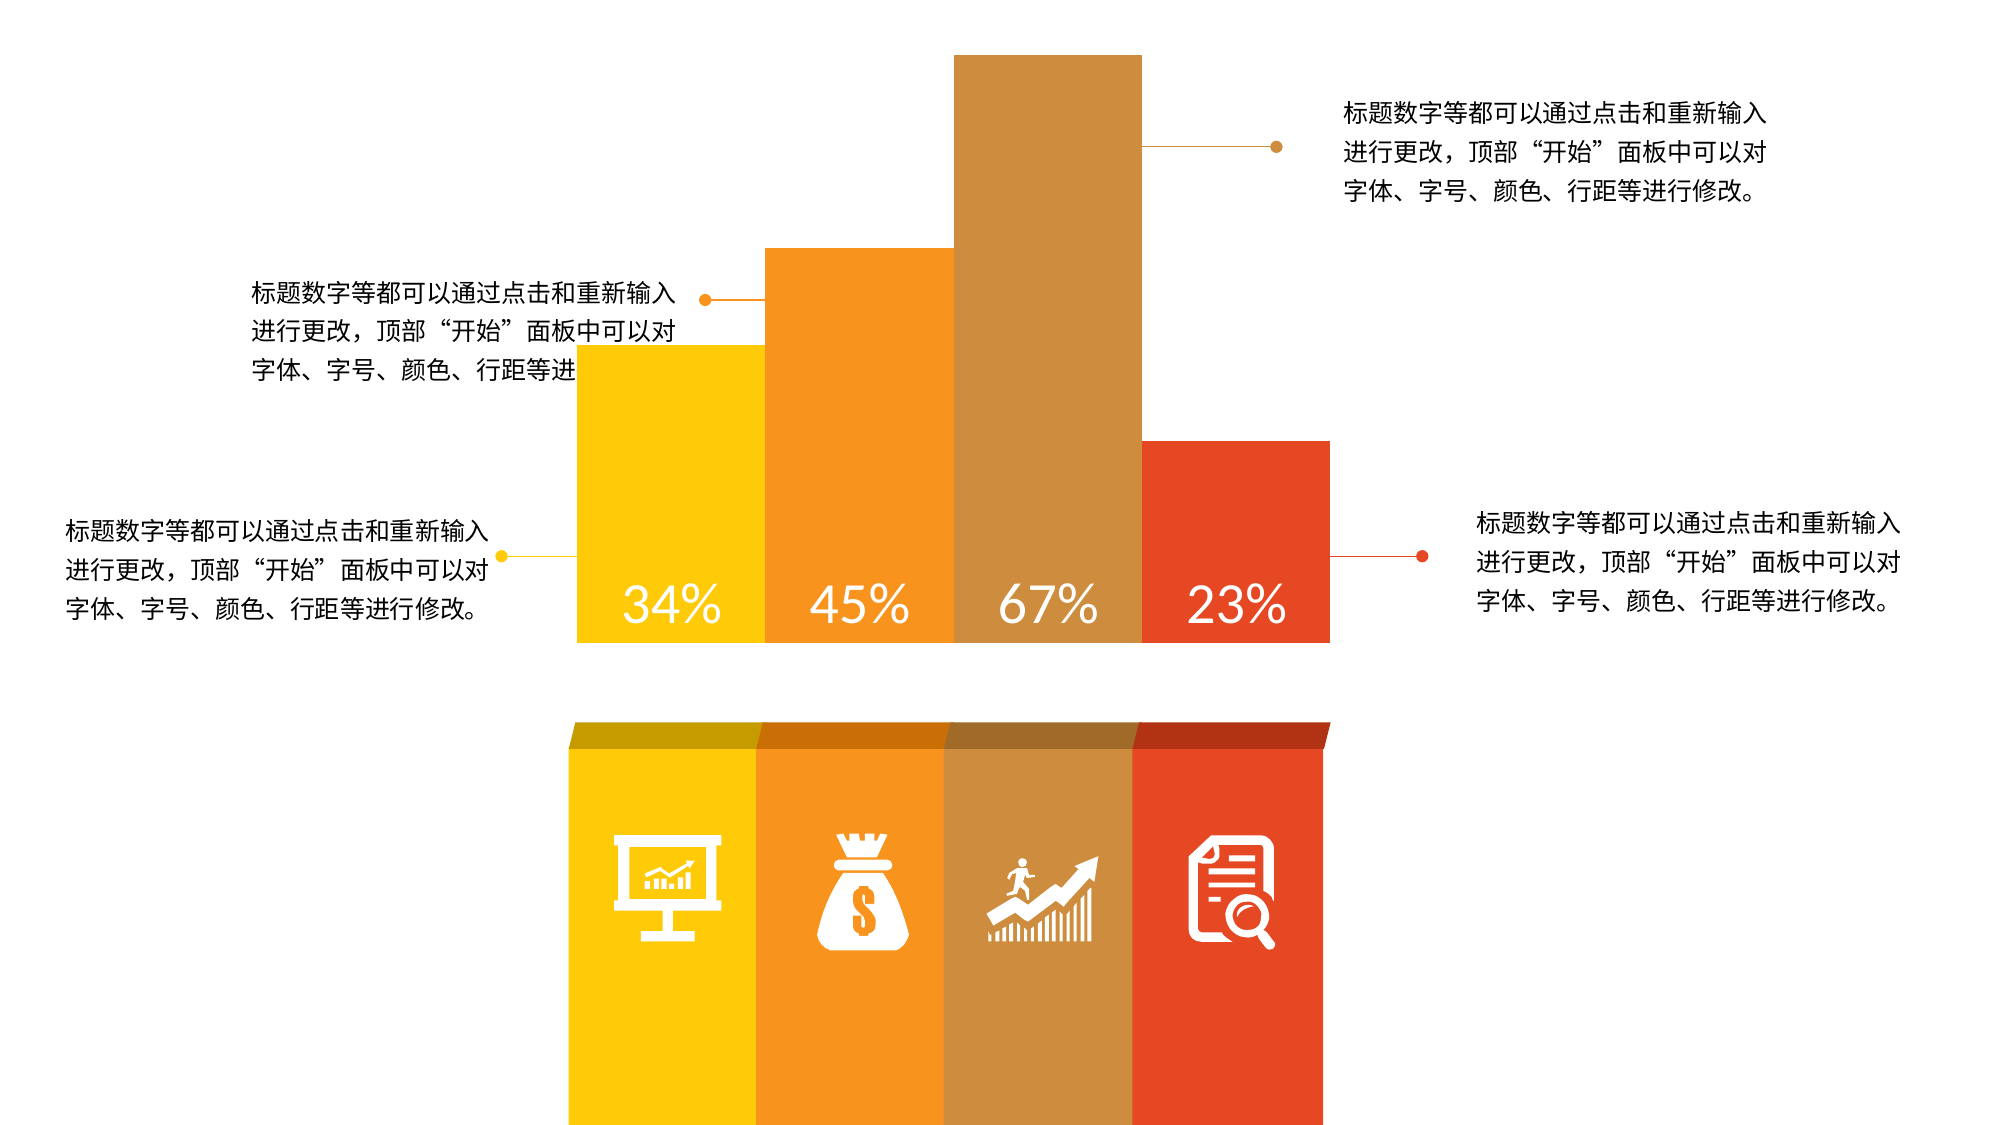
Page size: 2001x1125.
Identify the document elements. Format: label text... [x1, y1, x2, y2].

text_box [943, 750, 1131, 1125]
text_box [836, 833, 888, 858]
text_box [1059, 911, 1063, 942]
text_box 标题数字等都可以通过点击和重新输入进行更改，顶部“开始”面板中可以对字体、字号、颜色、行距等进行修改。 [1561, 82, 1780, 211]
text_box 标题数字等都可以通过点击和重新输入进行更改，顶部“开始”面板中可以对字体、字号、颜色、行距等进行修改。 [32, 501, 346, 630]
text_box [1017, 922, 1021, 942]
text_box 标题数字等都可以通过点击和重新输入进行更改，顶部“开始”面板中可以对字体、字号、颜色、行距等进行修改。 [1561, 493, 1913, 622]
text_box [1225, 894, 1276, 950]
text_box [988, 931, 992, 942]
text_box [755, 750, 943, 1125]
text_box [614, 835, 722, 942]
text_box [995, 930, 1000, 942]
text_box [1131, 746, 1326, 750]
chart [346, 13, 1561, 746]
text_box [833, 859, 893, 871]
text_box [986, 856, 1099, 926]
text_box [1037, 920, 1042, 942]
text_box [568, 750, 755, 1125]
text_box 标题数字等都可以通过点击和重新输入进行更改，顶部“开始”面板中可以对字体、字号、颜色、行距等进行修改。 [219, 262, 346, 391]
text_box [1073, 902, 1077, 942]
text_box [942, 746, 1131, 750]
text_box [817, 872, 910, 951]
text_box [1030, 926, 1034, 942]
text_box [1066, 910, 1070, 942]
text_box [567, 746, 755, 750]
text_box [1188, 835, 1274, 942]
text_box [1024, 927, 1028, 942]
text_box [1051, 909, 1056, 942]
text_box [1087, 887, 1092, 942]
text_box [1131, 750, 1324, 1125]
text_box [754, 746, 943, 750]
text_box [1002, 926, 1007, 942]
text_box [1009, 922, 1014, 942]
text_box [1080, 894, 1085, 942]
text_box [1044, 914, 1049, 942]
